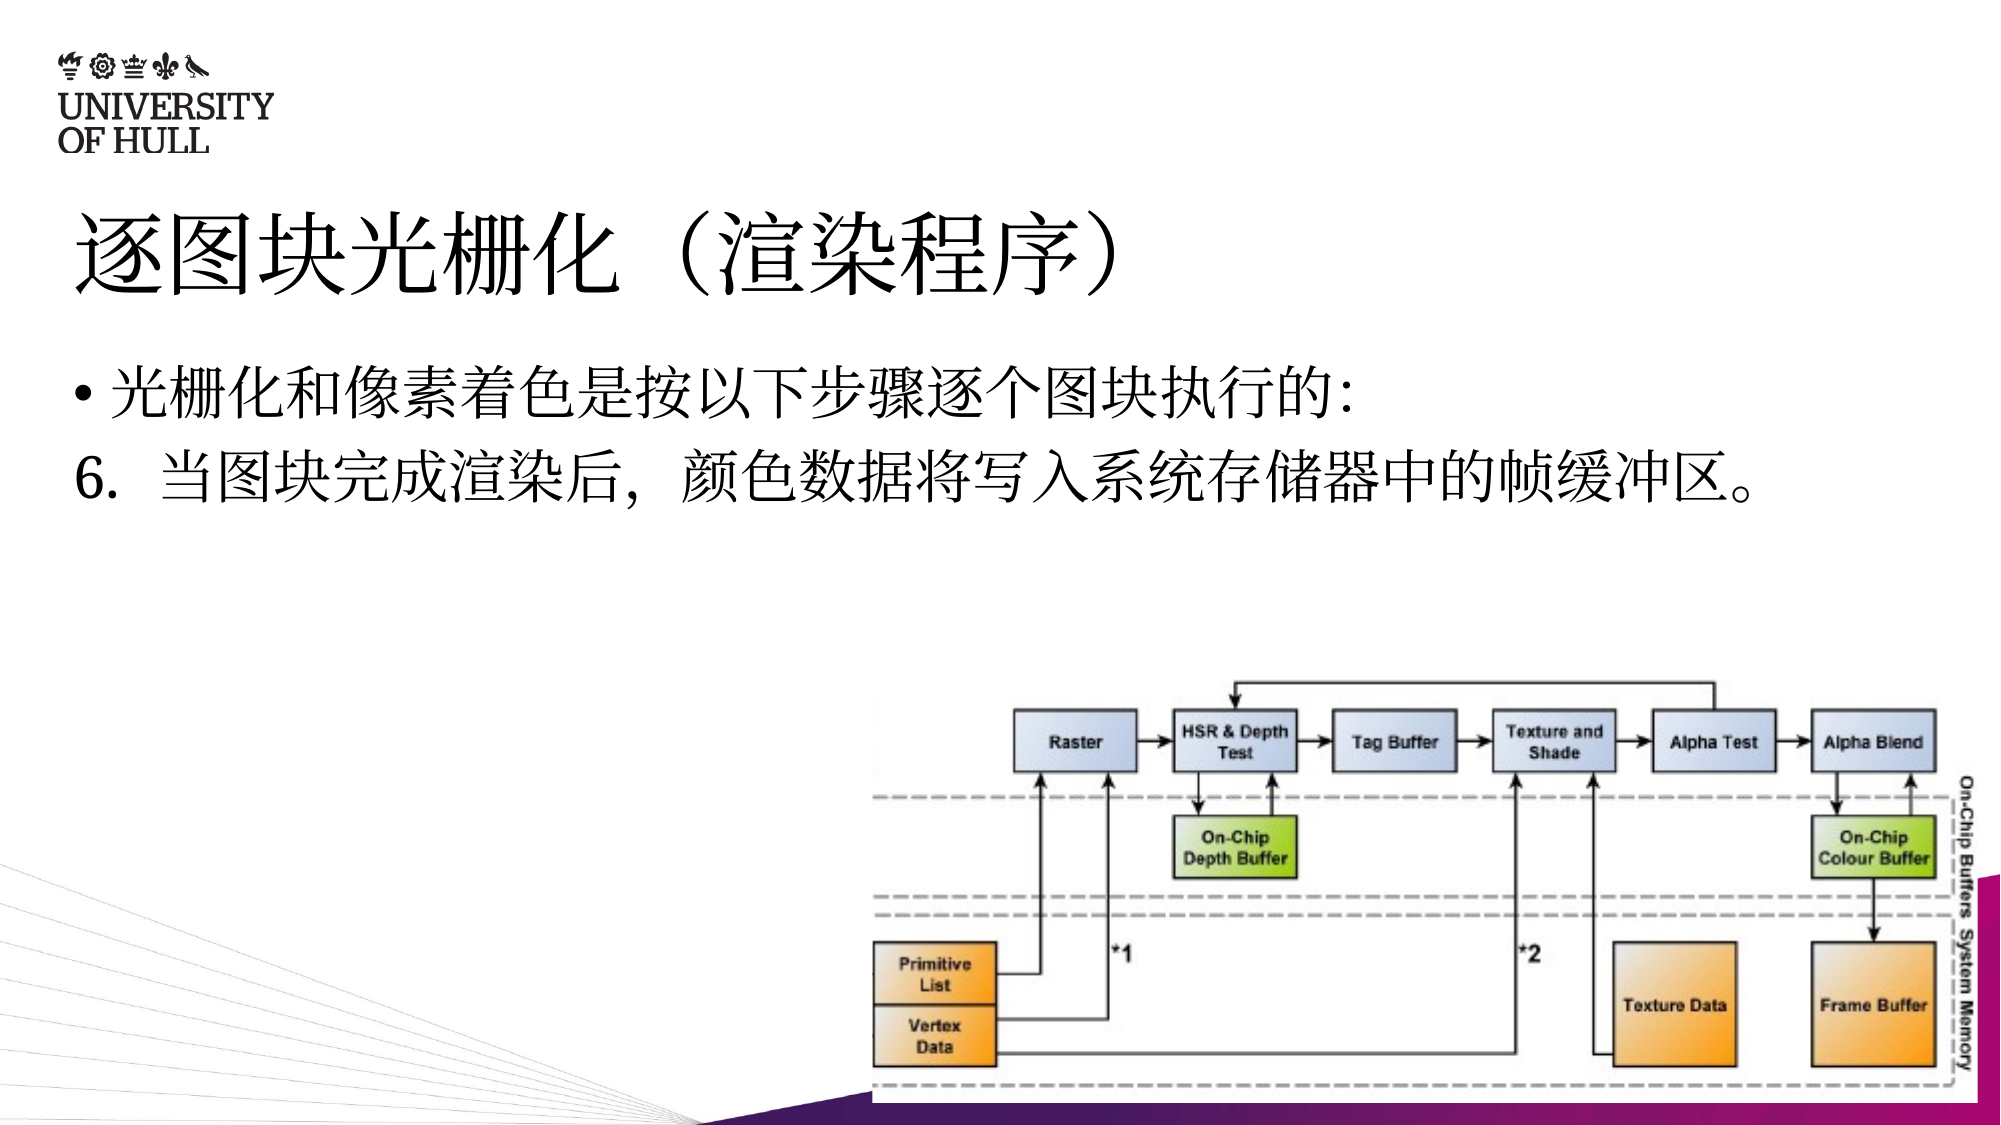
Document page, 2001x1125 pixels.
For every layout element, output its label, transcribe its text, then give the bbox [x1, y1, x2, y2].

list 光栅化和像素着色是按以下步骤逐个图块执行的： 当图块完成渲染后，颜色数据将写入系统存储器中的帧缓冲区。 [57, 356, 1931, 1074]
title 逐图块光栅化（渲染程序） [57, 178, 1931, 340]
picture [0, 0, 2000, 1125]
